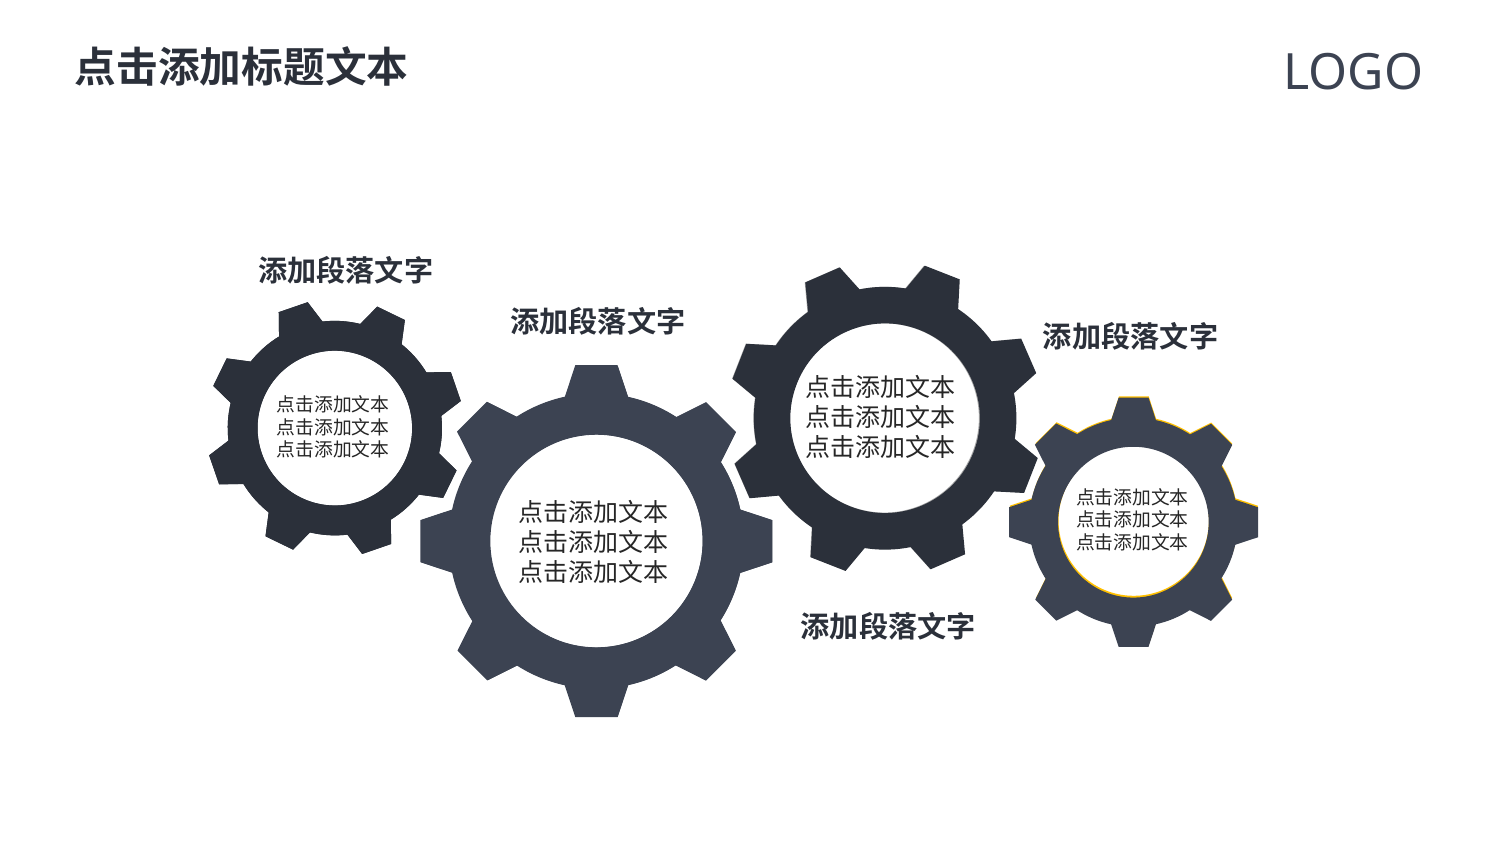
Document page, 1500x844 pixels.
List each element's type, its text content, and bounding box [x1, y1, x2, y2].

text_box 点击添加标题文本 [59, 33, 424, 99]
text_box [420, 365, 773, 718]
text_box 添加段落文字 [1042, 304, 1246, 369]
text_box 添加段落文字 [773, 593, 1003, 658]
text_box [728, 261, 1042, 575]
text_box 添加段落文字 [483, 289, 713, 354]
text_box 添加段落文字 [231, 238, 461, 300]
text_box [207, 300, 463, 556]
text_box LOGO [1268, 31, 1439, 107]
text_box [1009, 397, 1258, 647]
